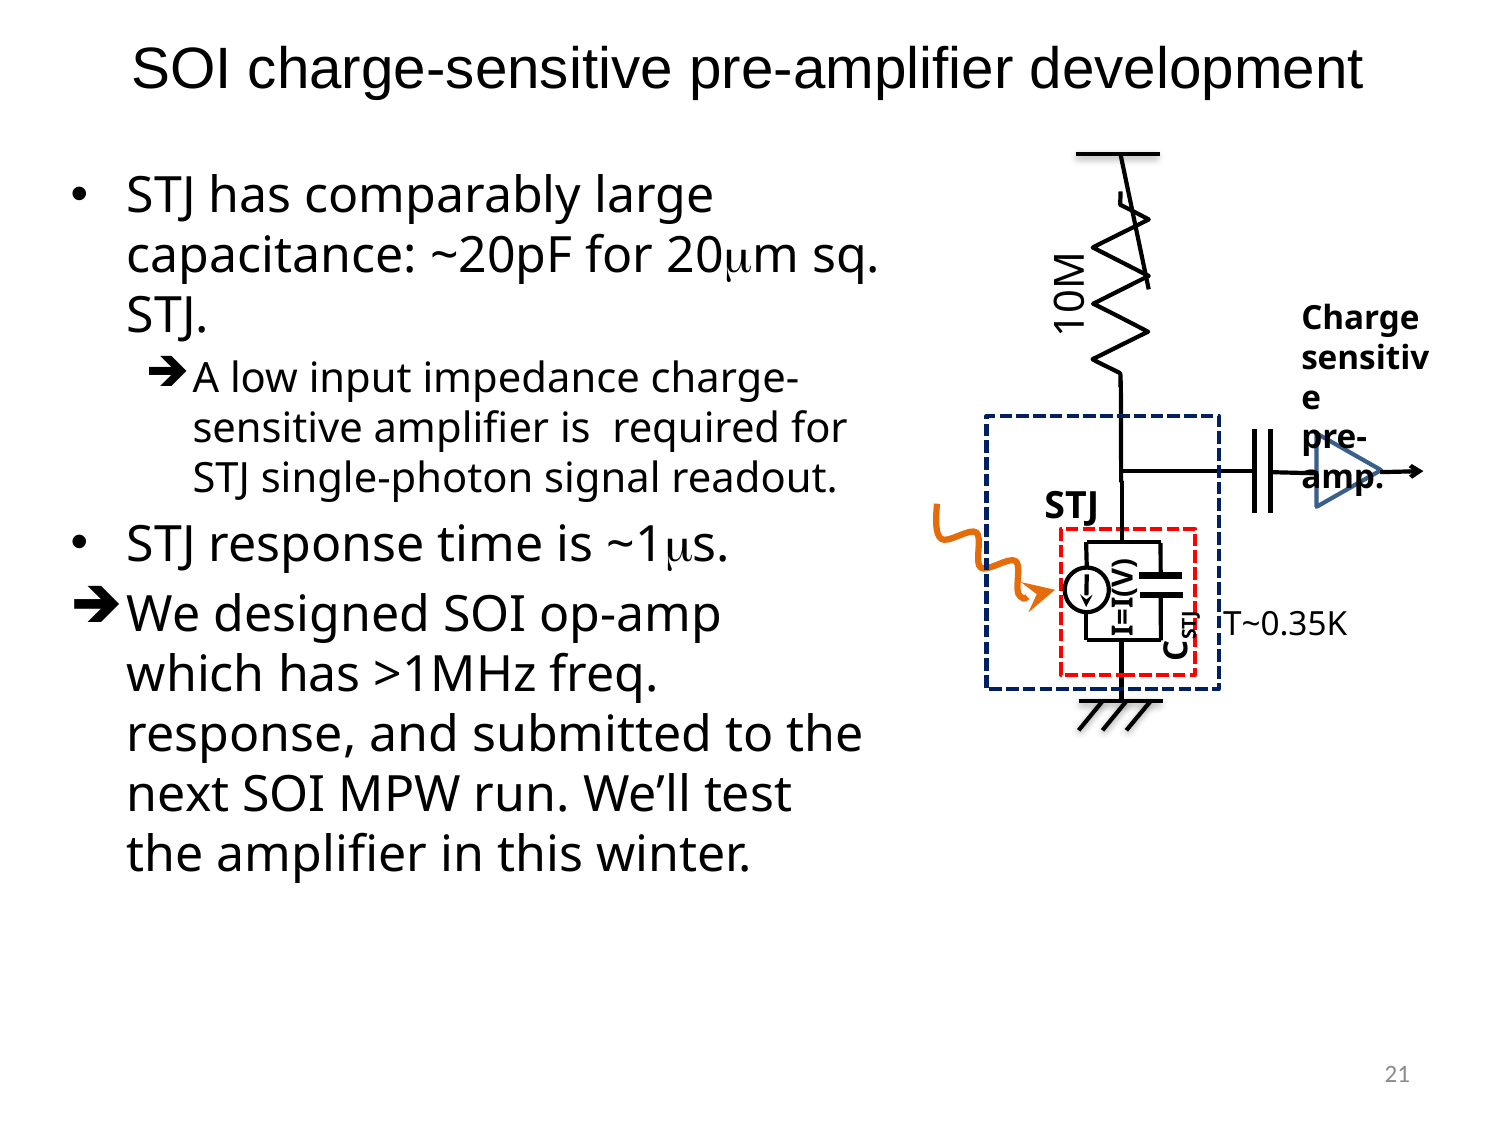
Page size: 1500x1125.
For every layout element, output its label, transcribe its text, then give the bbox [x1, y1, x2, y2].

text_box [915, 153, 1456, 731]
text_box STJ has comparably large capacitance: ~20pF for 20m sq. STJ. A low input impedance charge-sensitive amplifier is required for STJ single-photon signal readout. STJ response time is ~1s. We designed SOI op-amp which has >1MHz freq. response, and submitted to the next SOI MPW run. We’ll test the amplifier in this winter. [55, 155, 896, 929]
slide_number 21 [1074, 1042, 1425, 1103]
title SOI charge-sensitive pre-amplifier development [73, 12, 1424, 118]
